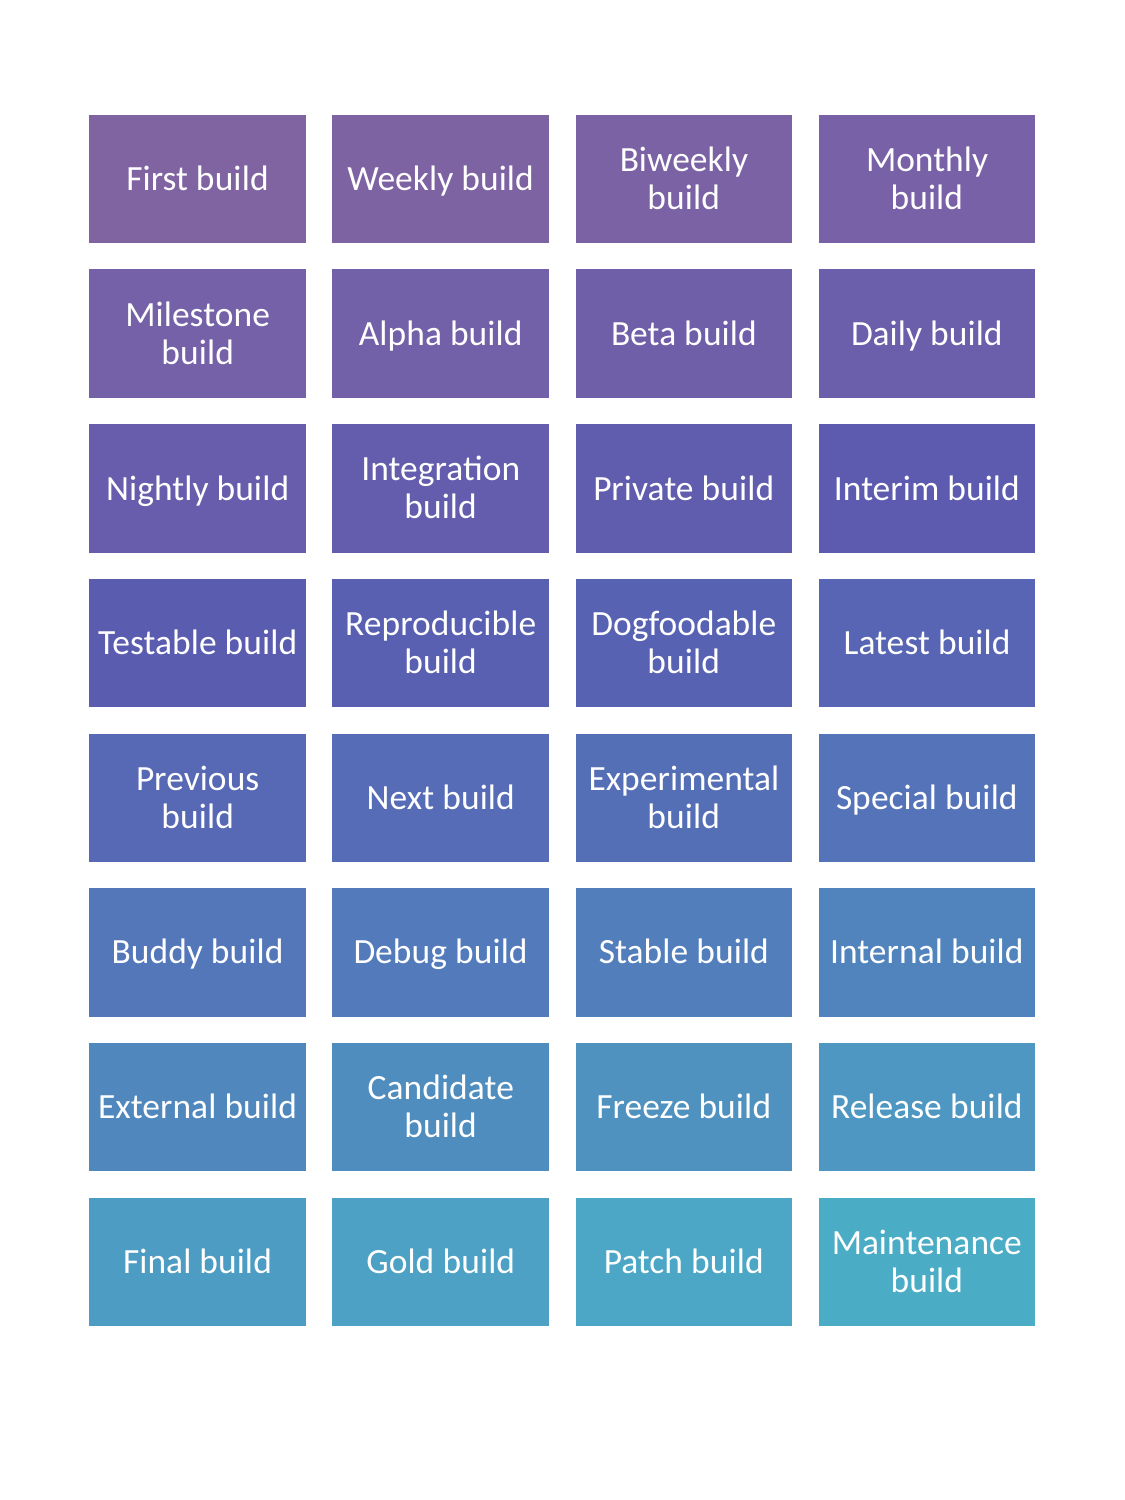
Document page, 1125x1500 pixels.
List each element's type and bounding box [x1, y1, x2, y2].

text_box [18, 111, 1107, 1329]
